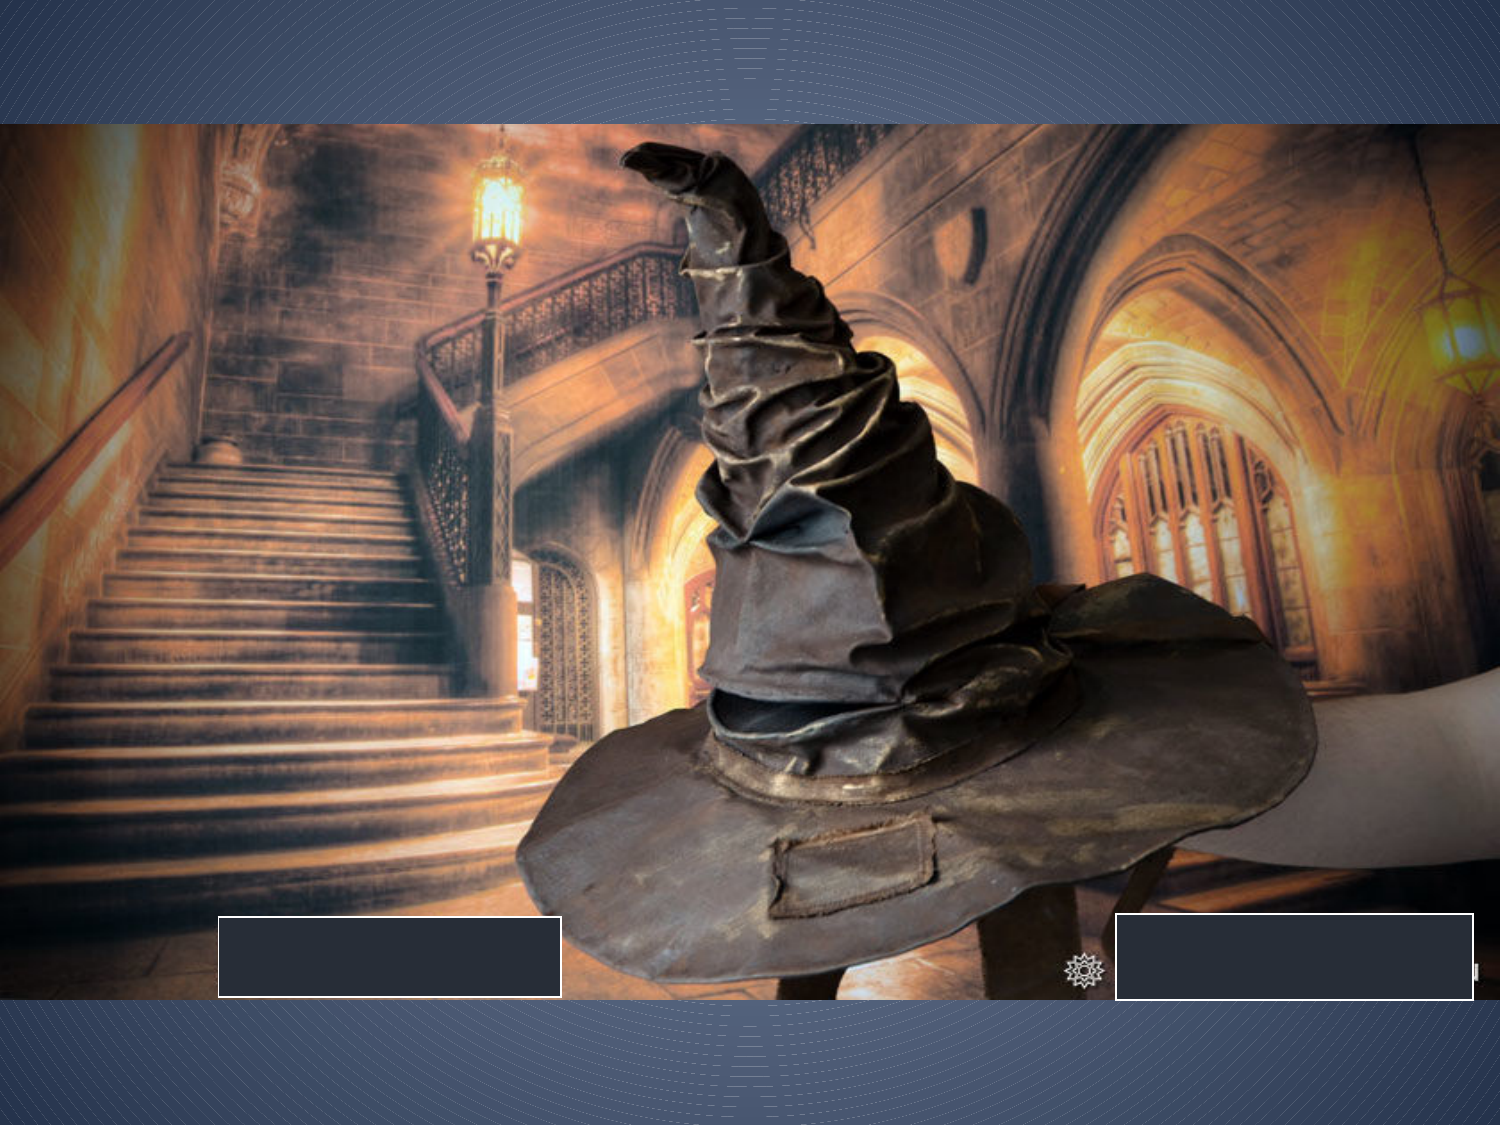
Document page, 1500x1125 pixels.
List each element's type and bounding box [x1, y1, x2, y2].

picture [0, 124, 1500, 1001]
